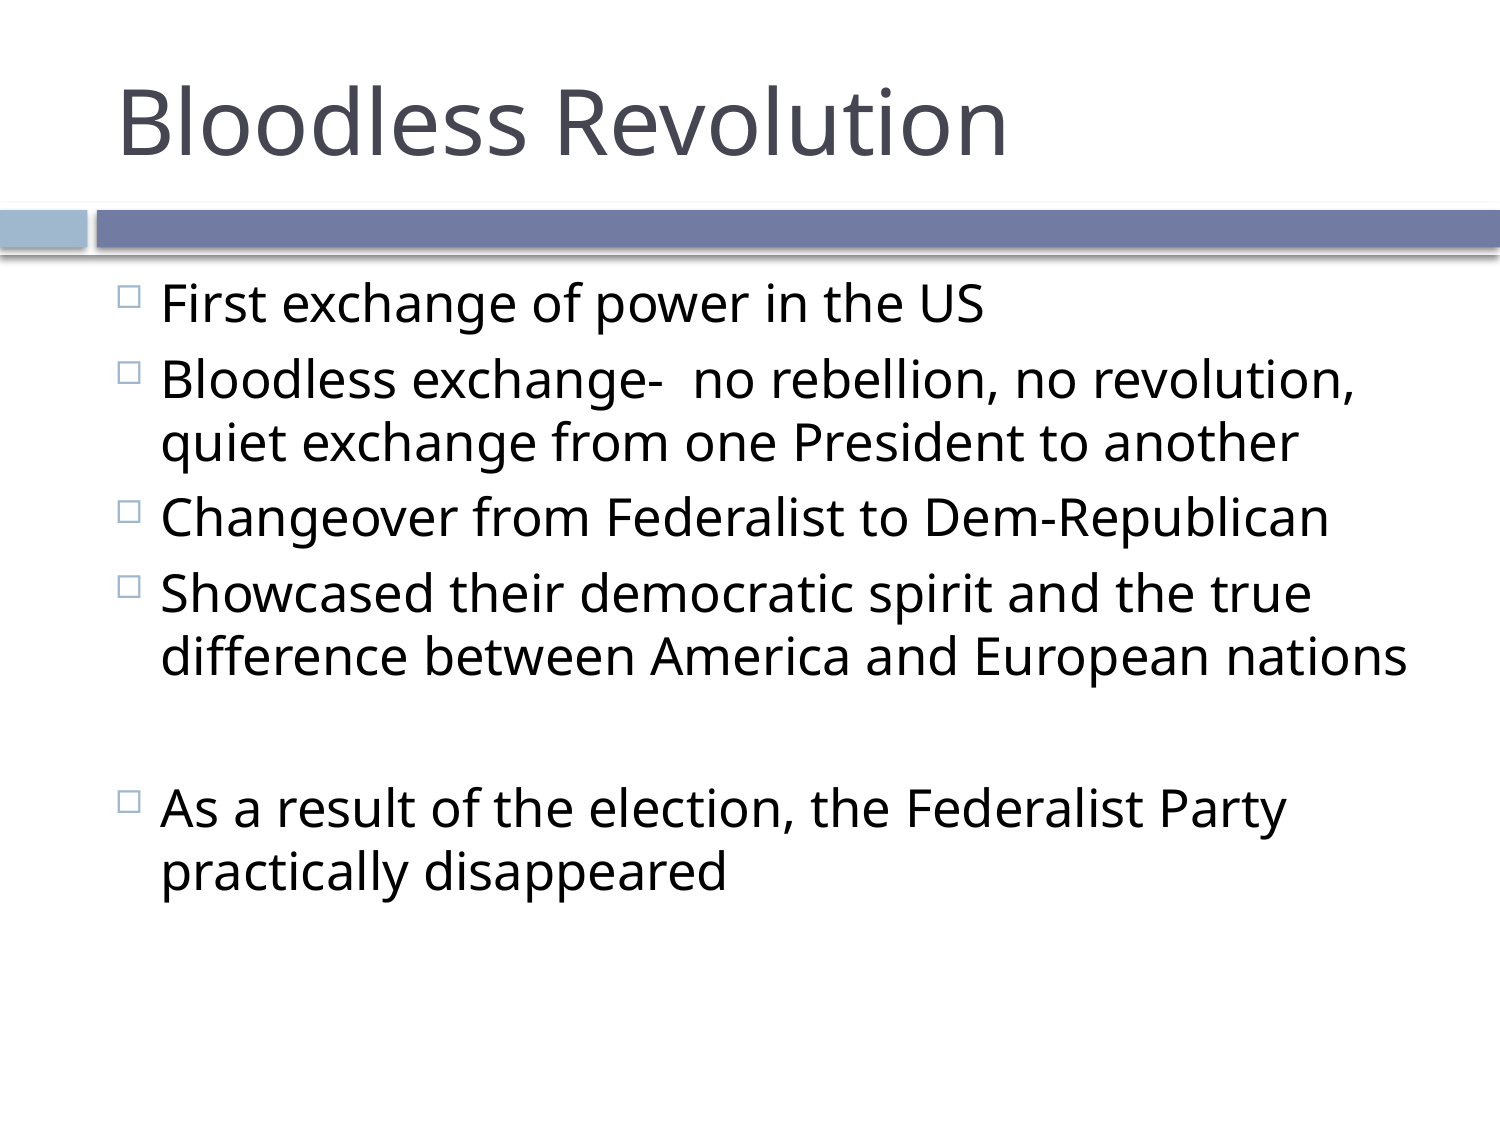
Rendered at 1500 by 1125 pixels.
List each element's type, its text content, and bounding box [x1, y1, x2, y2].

list First exchange of power in the US Bloodless exchange- no rebellion, no revolution, quiet exchange from one President to another Changeover from Federalist to Dem-Republican Showcased their democratic spirit and the true difference between America and European nations As a result of the election, the Federalist Party practically disappeared [100, 262, 1438, 1000]
title Bloodless Revolution [100, 37, 1438, 200]
